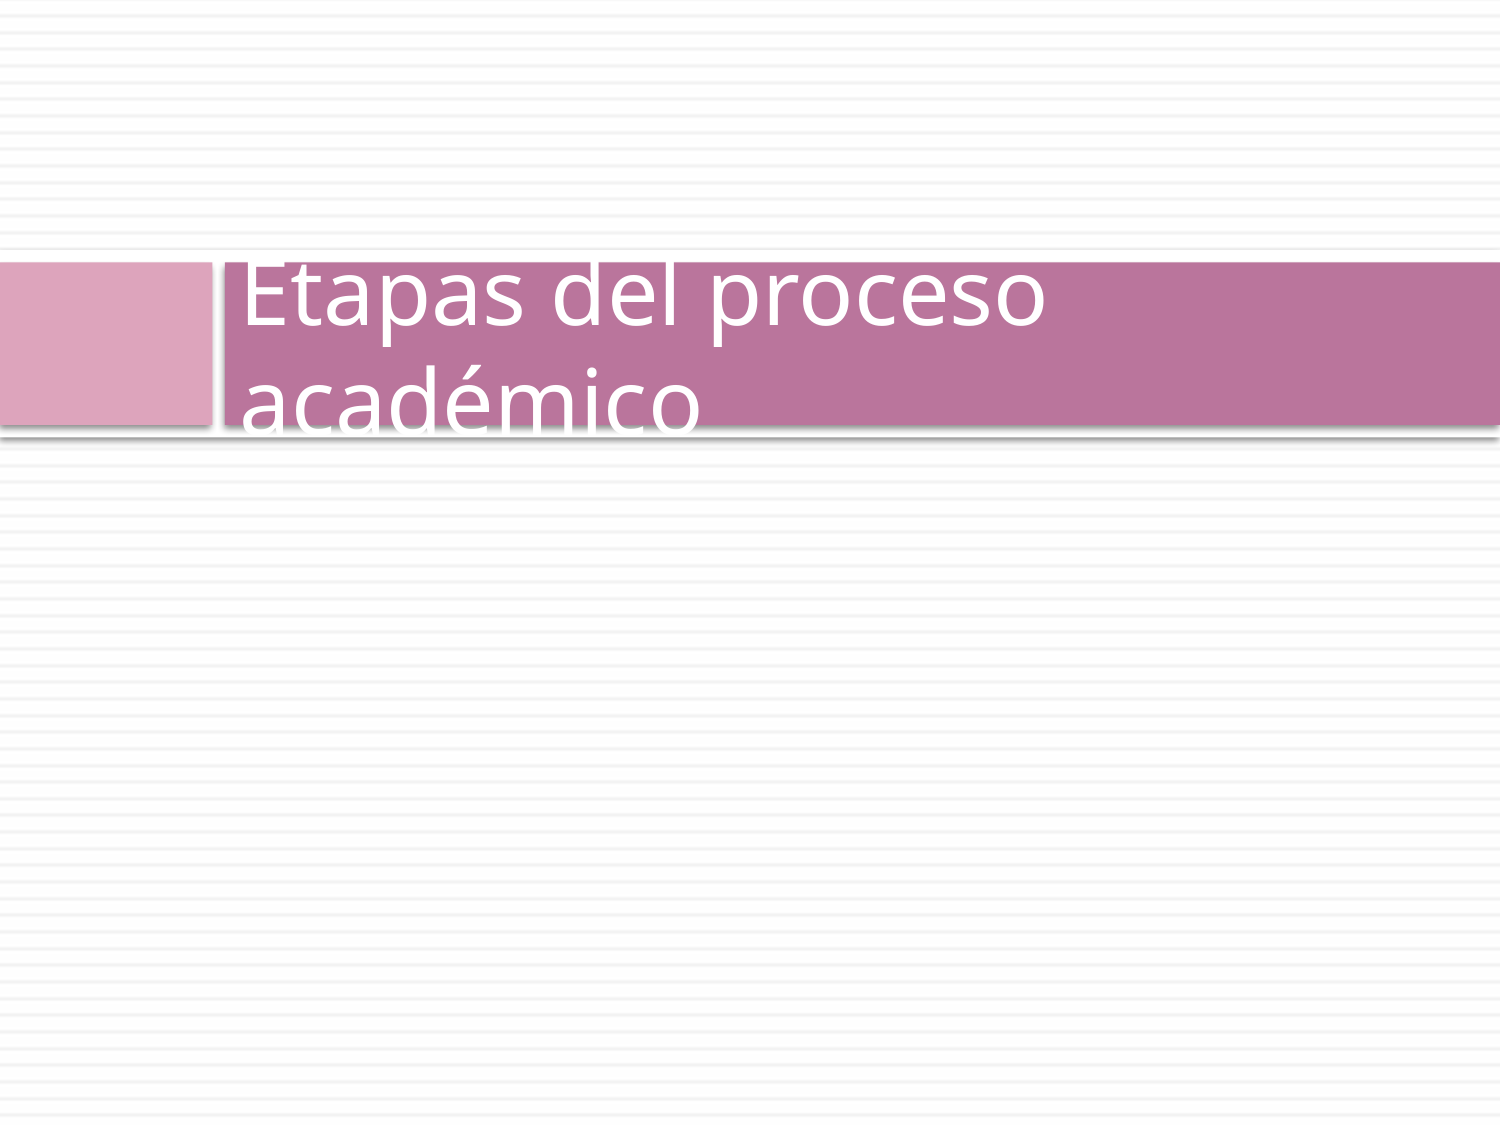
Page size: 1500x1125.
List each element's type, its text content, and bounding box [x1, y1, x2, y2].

title Etapas del proceso académico [225, 262, 1475, 425]
